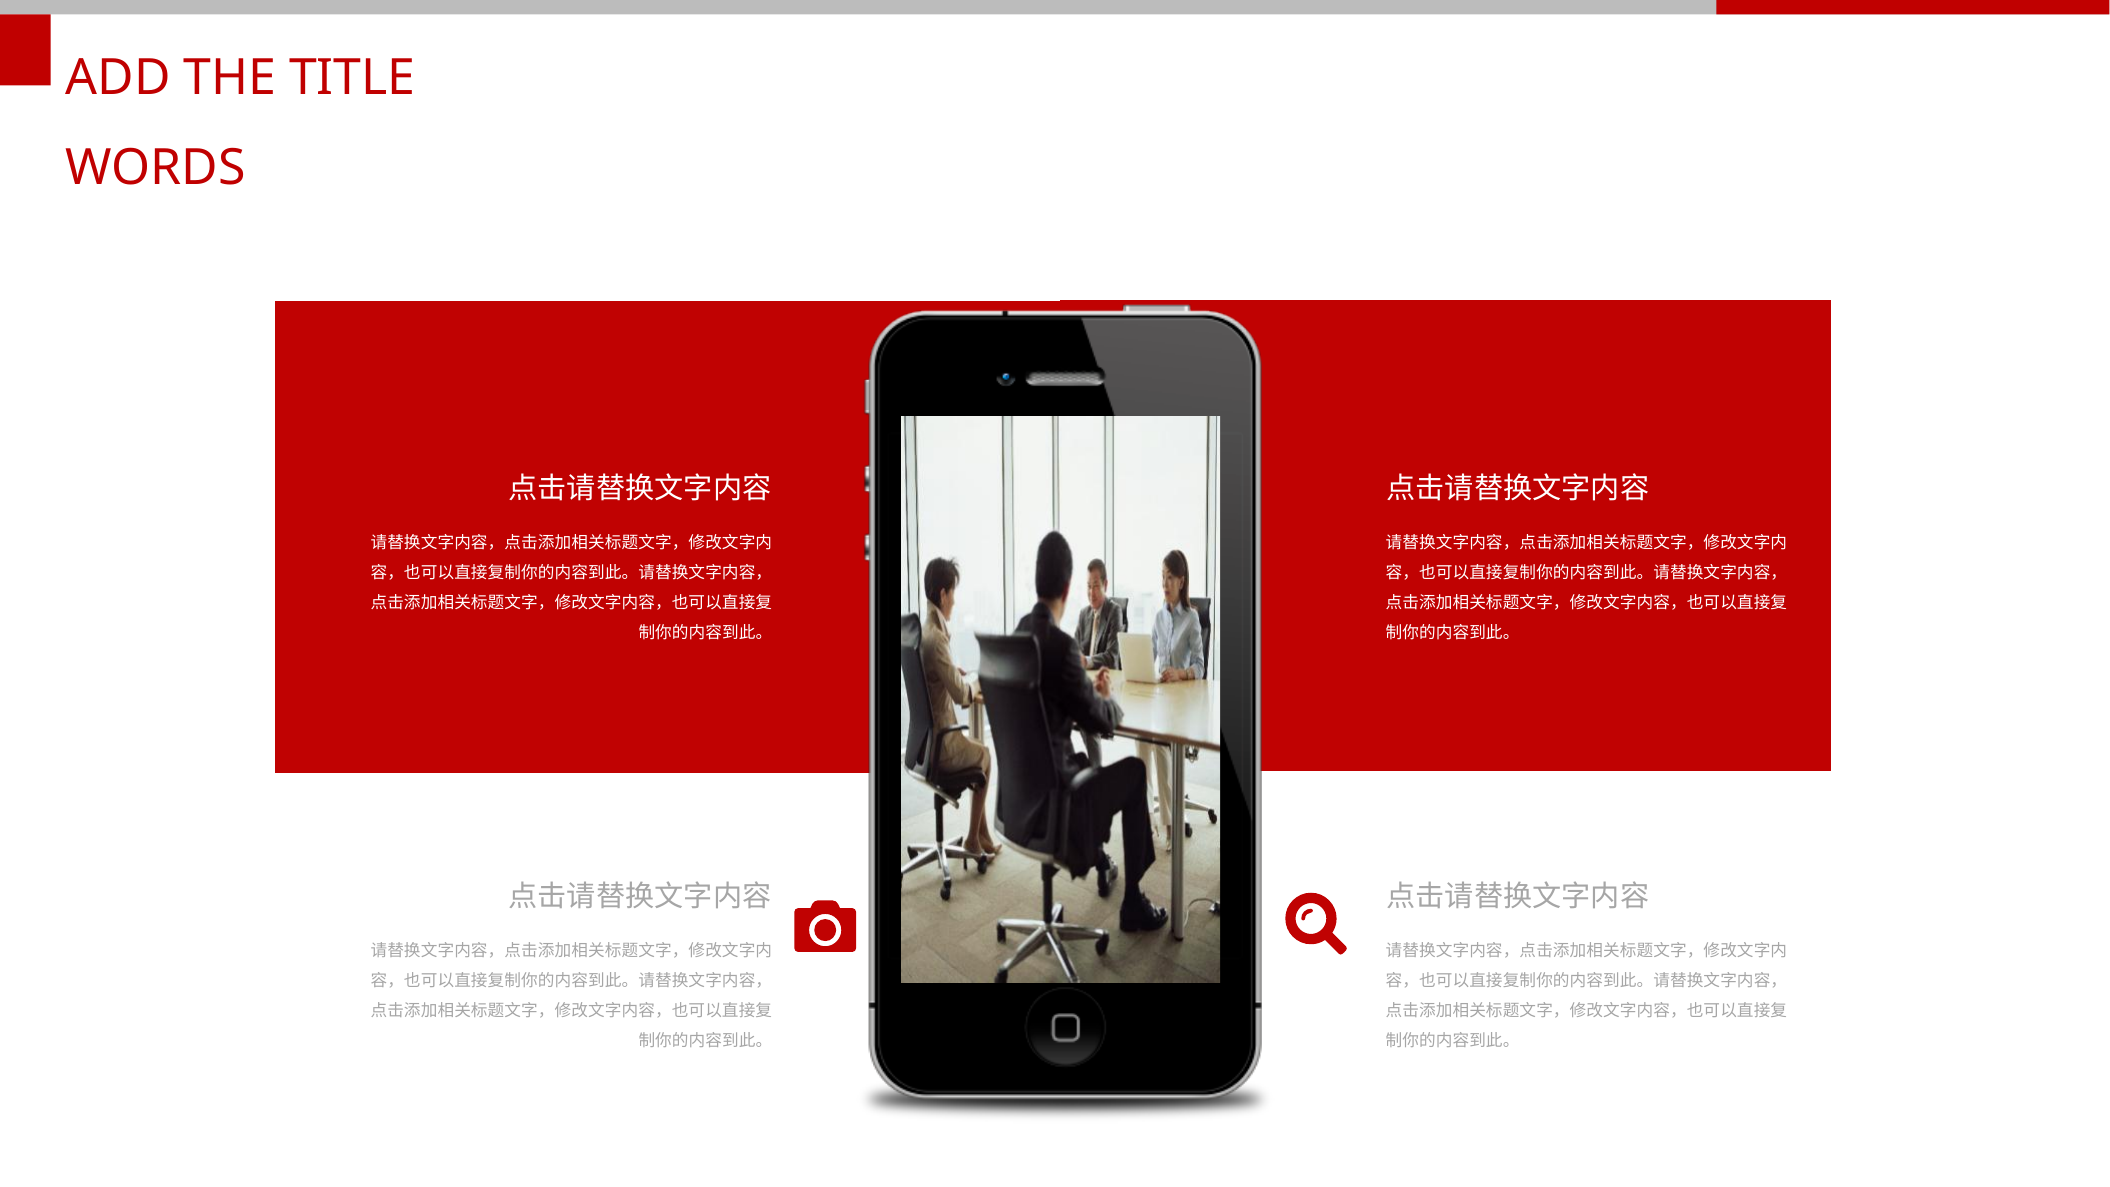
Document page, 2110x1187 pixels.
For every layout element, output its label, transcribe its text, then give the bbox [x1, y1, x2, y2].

text_box [1285, 892, 1347, 955]
text_box 点击请替换文字内容 [491, 869, 788, 921]
text_box 点击请替换文字内容 [491, 461, 788, 513]
text_box 点击请替换文字内容 [1370, 869, 1667, 921]
text_box [849, 238, 1282, 1154]
text_box ADD THE TITLE WORDS [50, 7, 583, 202]
text_box 点击请替换文字内容 [1370, 461, 1667, 513]
text_box 请替换文字内容，点击添加相关标题文字，修改文字内容，也可以直接复制你的内容到此。请替换文字内容，点击添加相关标题文字，修改文字内容，也可以直接复制你的内容到此。 [1369, 514, 1814, 651]
text_box 请替换文字内容，点击添加相关标题文字，修改文字内容，也可以直接复制你的内容到此。请替换文字内容，点击添加相关标题文字，修改文字内容，也可以直接复制你的内容到此。 [344, 514, 789, 651]
text_box [900, 415, 1221, 984]
text_box [794, 900, 857, 952]
text_box [1282, 300, 1832, 772]
text_box 请替换文字内容，点击添加相关标题文字，修改文字内容，也可以直接复制你的内容到此。请替换文字内容，点击添加相关标题文字，修改文字内容，也可以直接复制你的内容到此。 [1369, 921, 1814, 1058]
text_box [274, 300, 849, 773]
text_box 请替换文字内容，点击添加相关标题文字，修改文字内容，也可以直接复制你的内容到此。请替换文字内容，点击添加相关标题文字，修改文字内容，也可以直接复制你的内容到此。 [344, 921, 789, 1058]
